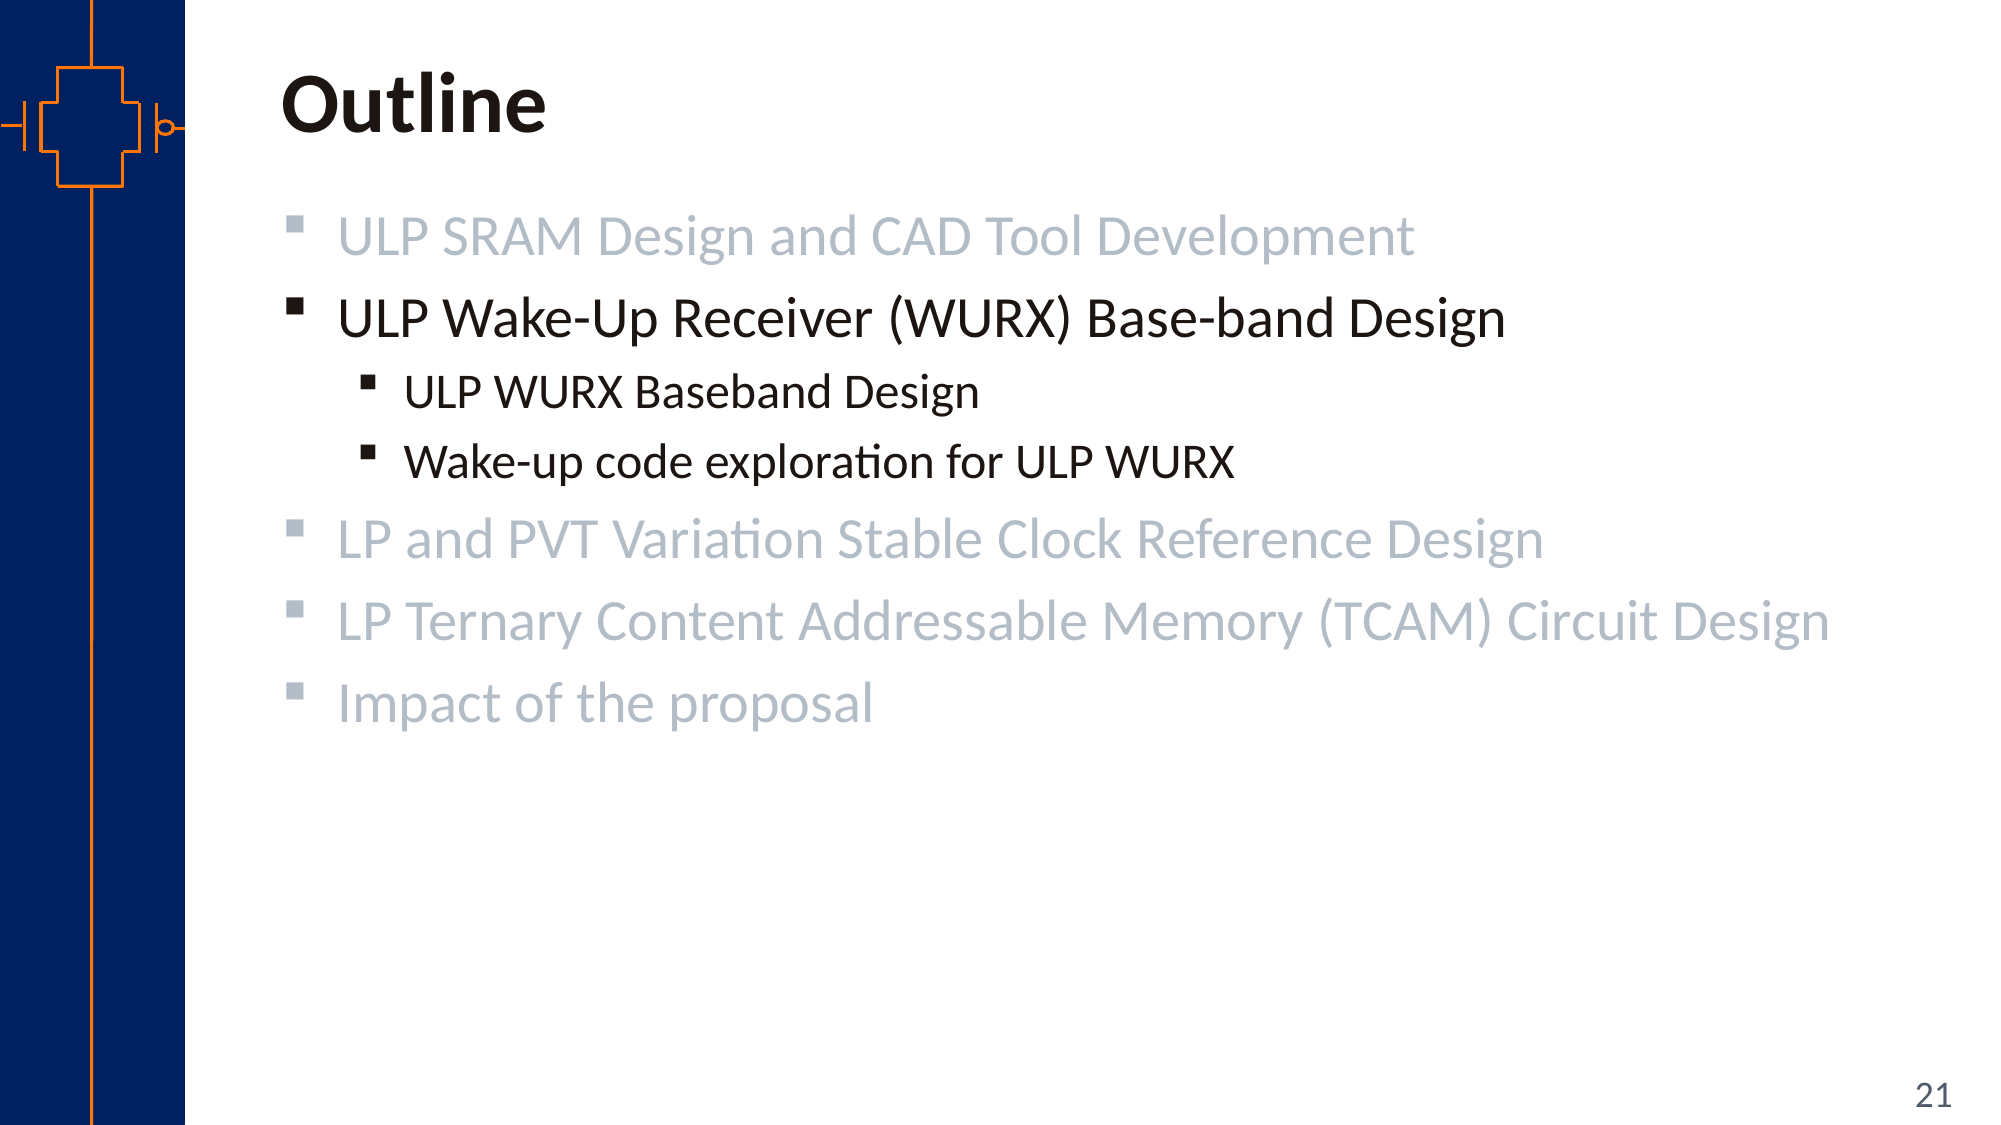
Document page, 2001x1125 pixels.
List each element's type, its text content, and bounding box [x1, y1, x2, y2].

list ULP SRAM Design and CAD Tool Development ULP Wake-Up Receiver (WURX) Base-band Design ULP WURX Baseband Design Wake-up code exploration for ULP WURX LP and PVT Variation Stable Clock Reference Design LP Ternary Content Addressable Memory (TCAM) Circuit Design Impact of the proposal [266, 189, 1900, 1049]
title Outline [266, 37, 1850, 157]
slide_number 21 [1899, 1062, 1984, 1123]
